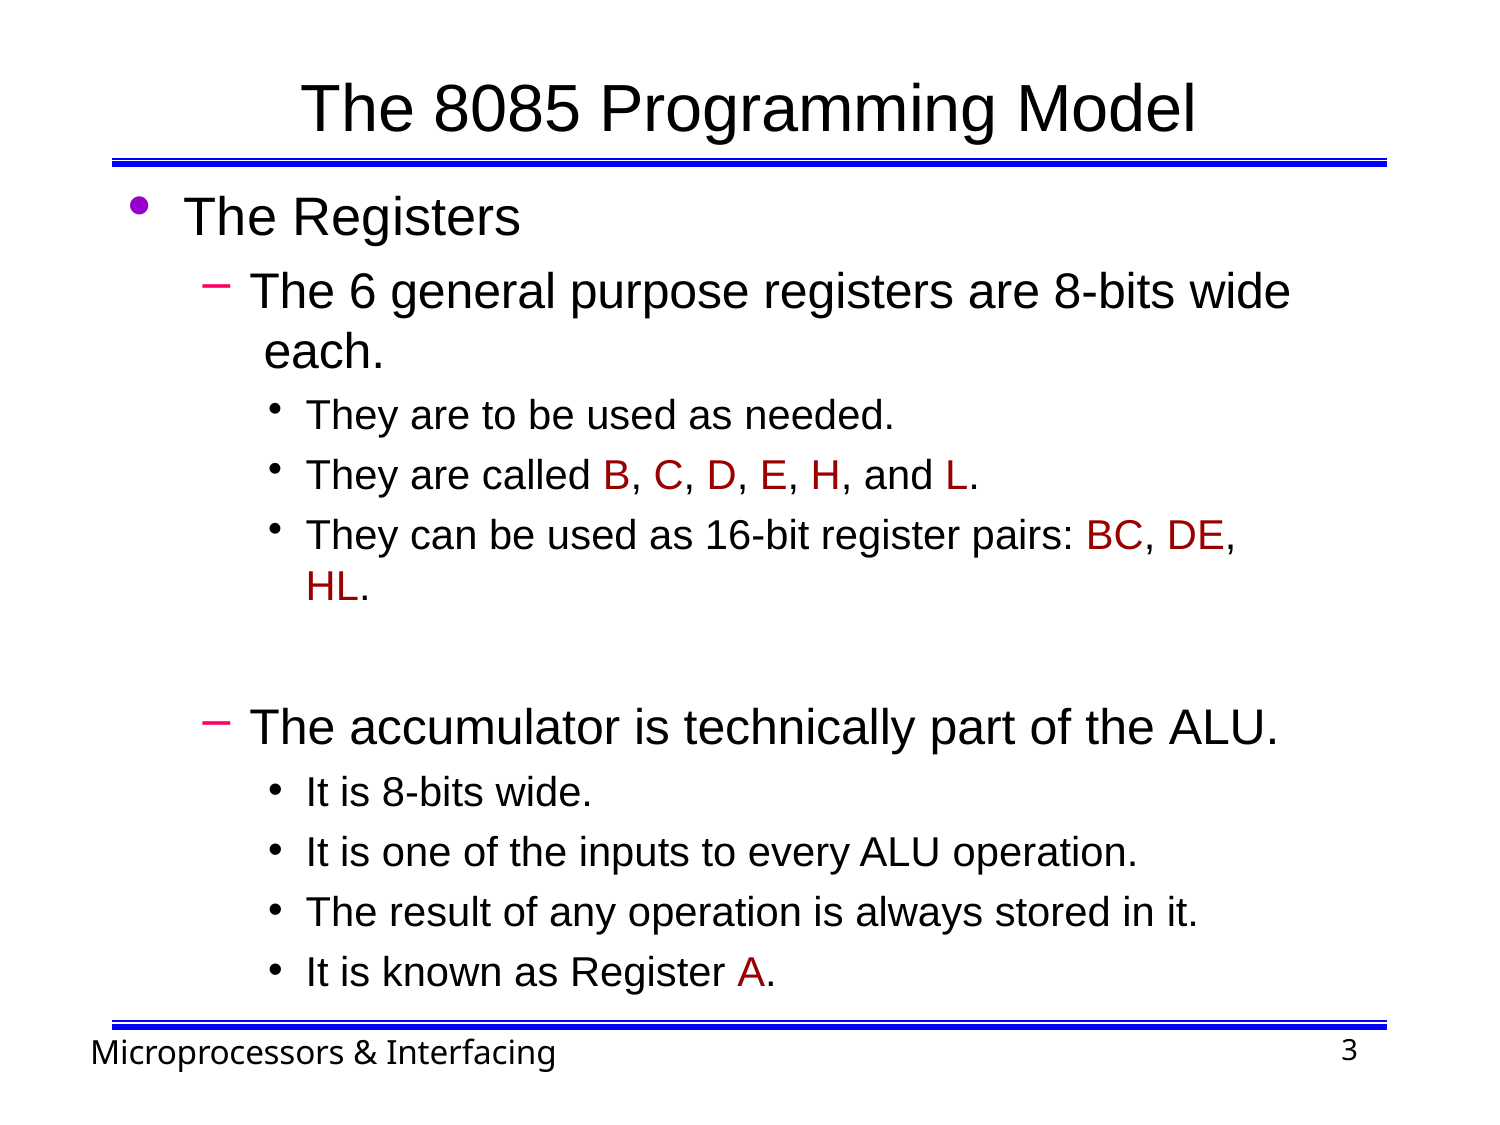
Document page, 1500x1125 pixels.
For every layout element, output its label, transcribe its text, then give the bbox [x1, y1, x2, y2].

text_box The Registers The 6 general purpose registers are 8-bits wide each. They are to be used as needed. They are called B, C, D, E, H, and L. They can be used as 16-bit register pairs: BC, DE, HL. The accumulator is technically part of the ALU. It is 8-bits wide. It is one of the inputs to every ALU operation. The result of any operation is always stored in it. It is known as Register A. [125, 165, 1313, 995]
slide_number 10 [1337, 1026, 1377, 1125]
title The 8085 Programming Model [298, 62, 1202, 165]
footer Microprocessors & Interfacing [88, 1025, 574, 1125]
